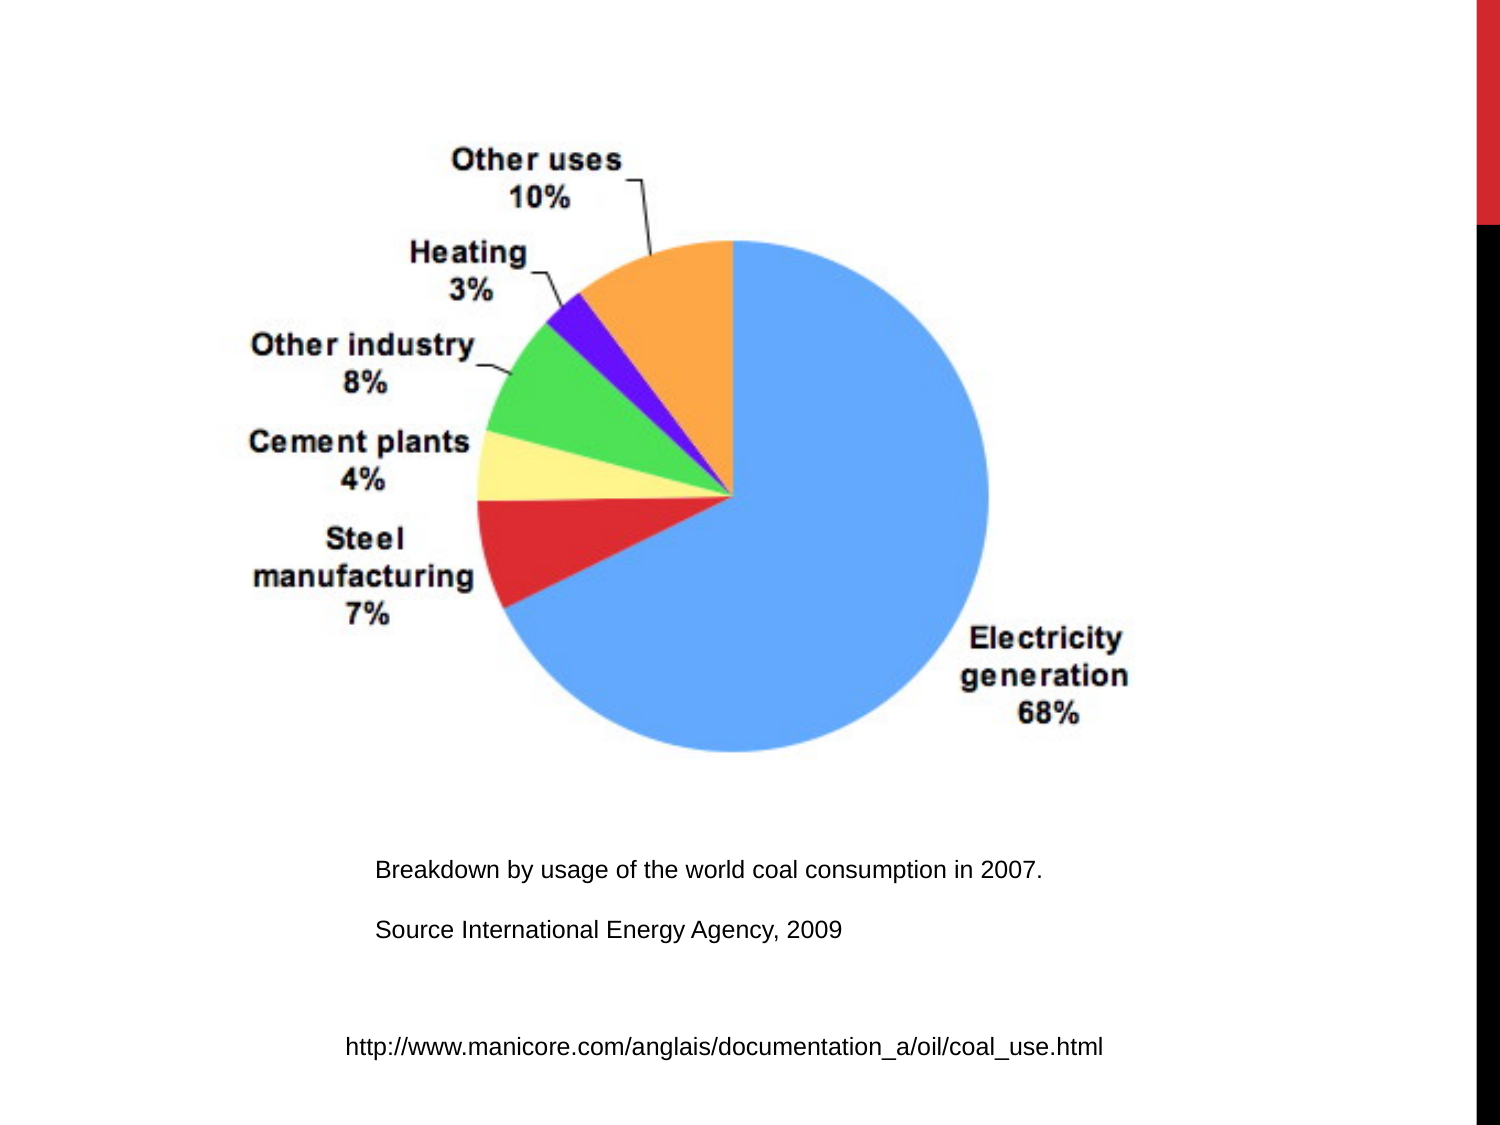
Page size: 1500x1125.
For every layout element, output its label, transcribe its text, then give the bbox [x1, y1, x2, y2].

text_box http://www.manicore.com/anglais/documentation_a/oil/coal_use.html [330, 1023, 1320, 1068]
picture [217, 54, 1160, 800]
text_box Breakdown by usage of the world coal consumption in 2007. Source International Energy Agency, 2009 [360, 846, 1291, 951]
